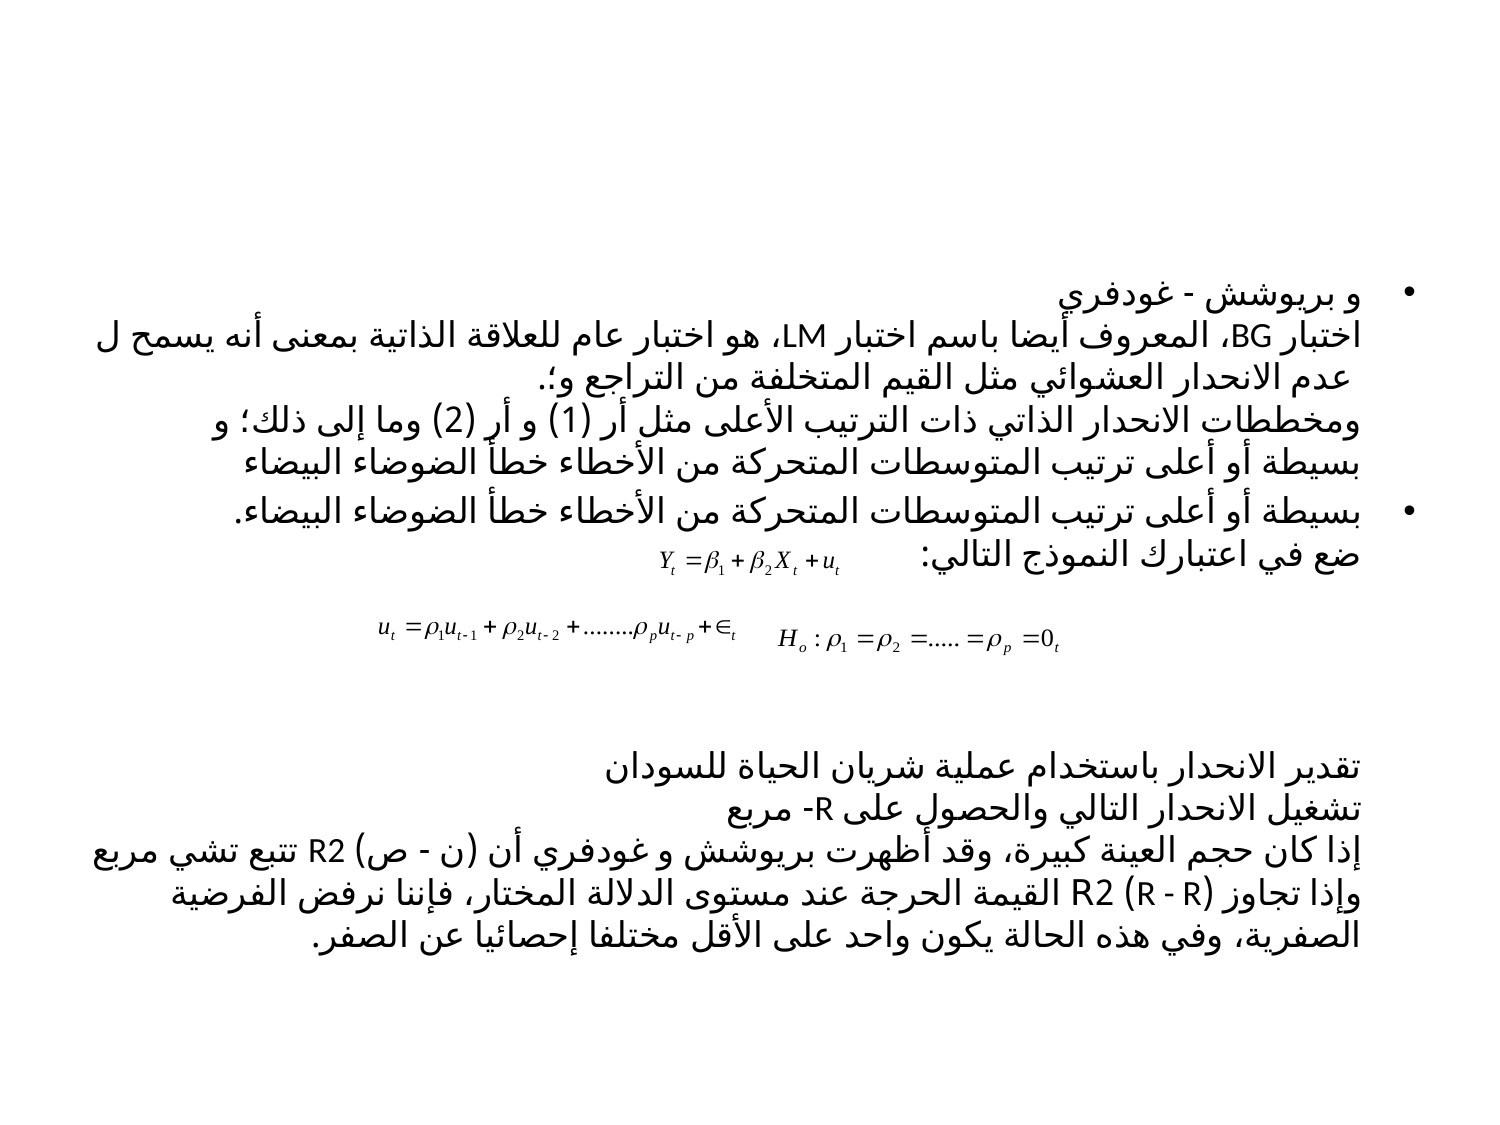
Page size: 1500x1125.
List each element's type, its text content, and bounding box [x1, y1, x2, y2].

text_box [656, 543, 844, 582]
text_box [374, 609, 742, 650]
list و بريوشش - غودفري اختبار BG، المعروف أيضا باسم اختبار LM، هو اختبار عام للعلاقة الذاتية بمعنى أنه يسمح ل عدم الانحدار العشوائي مثل القيم المتخلفة من التراجع و؛. ومخططات الانحدار الذاتي ذات الترتيب الأعلى مثل أر (1) و أر (2) وما إلى ذلك؛ و بسيطة أو أعلى ترتيب المتوسطات المتحركة من الأخطاء خطأ الضوضاء البيضاء بسيطة أو أعلى ترتيب المتوسطات المتحركة من الأخطاء خطأ الضوضاء البيضاء. ضع في اعتبارك النموذج التالي: تقدير الانحدار باستخدام عملية شريان الحياة للسودان تشغيل الانحدار التالي والحصول على R- مربع إذا كان حجم العينة كبيرة، وقد أظهرت بريوشش و غودفري أن (ن - ص) R2 تتبع تشي مربع وإذا تجاوز (R - R) R2 القيمة الحرجة عند مستوى الدلالة المختار، فإننا نرفض الفرضية الصفرية، وفي هذه الحالة يكون واحد على الأقل مختلفا إحصائيا عن الصفر. [75, 262, 1425, 1005]
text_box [773, 620, 1065, 661]
